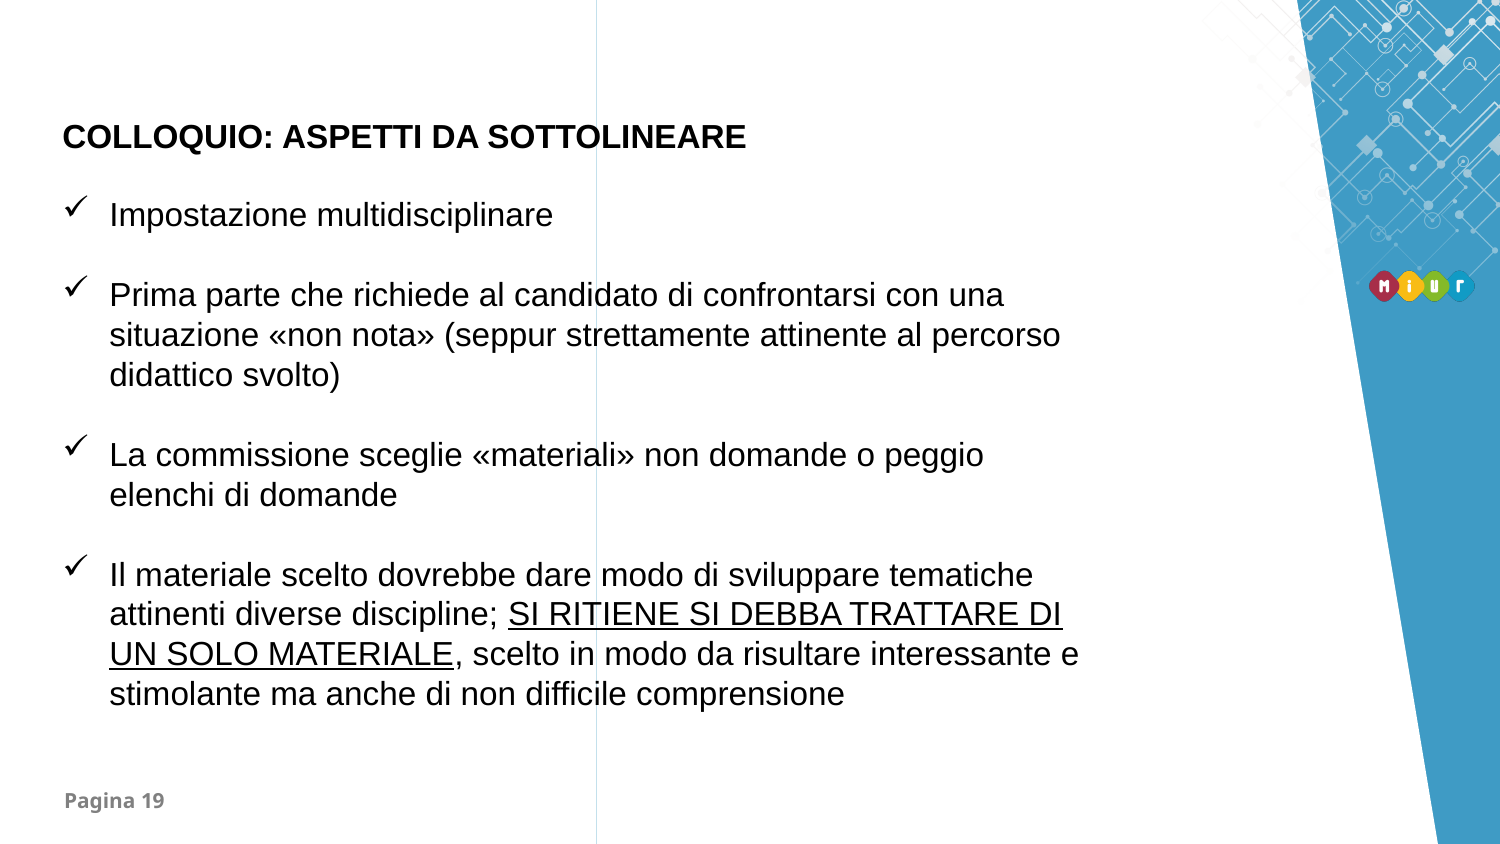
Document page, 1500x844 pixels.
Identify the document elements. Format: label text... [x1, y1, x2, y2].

text_box Impostazione multidisciplinare Prima parte che richiede al candidato di confrontarsi con una situazione «non nota» (seppur strettamente attinente al percorso didattico svolto) La commissione sceglie «materiali» non domande o peggio elenchi di domande Il materiale scelto dovrebbe dare modo di sviluppare tematiche attinenti diverse discipline; SI RITIENE SI DEBBA TRATTARE DI UN SOLO MATERIALE, scelto in modo da risultare interessante e stimolante ma anche di non difficile comprensione [47, 146, 1112, 720]
picture [1017, 0, 1500, 341]
text_box COLLOQUIO: ASPETTI DA SOTTOLINEARE [47, 108, 1398, 195]
text_box [57, 195, 1408, 844]
